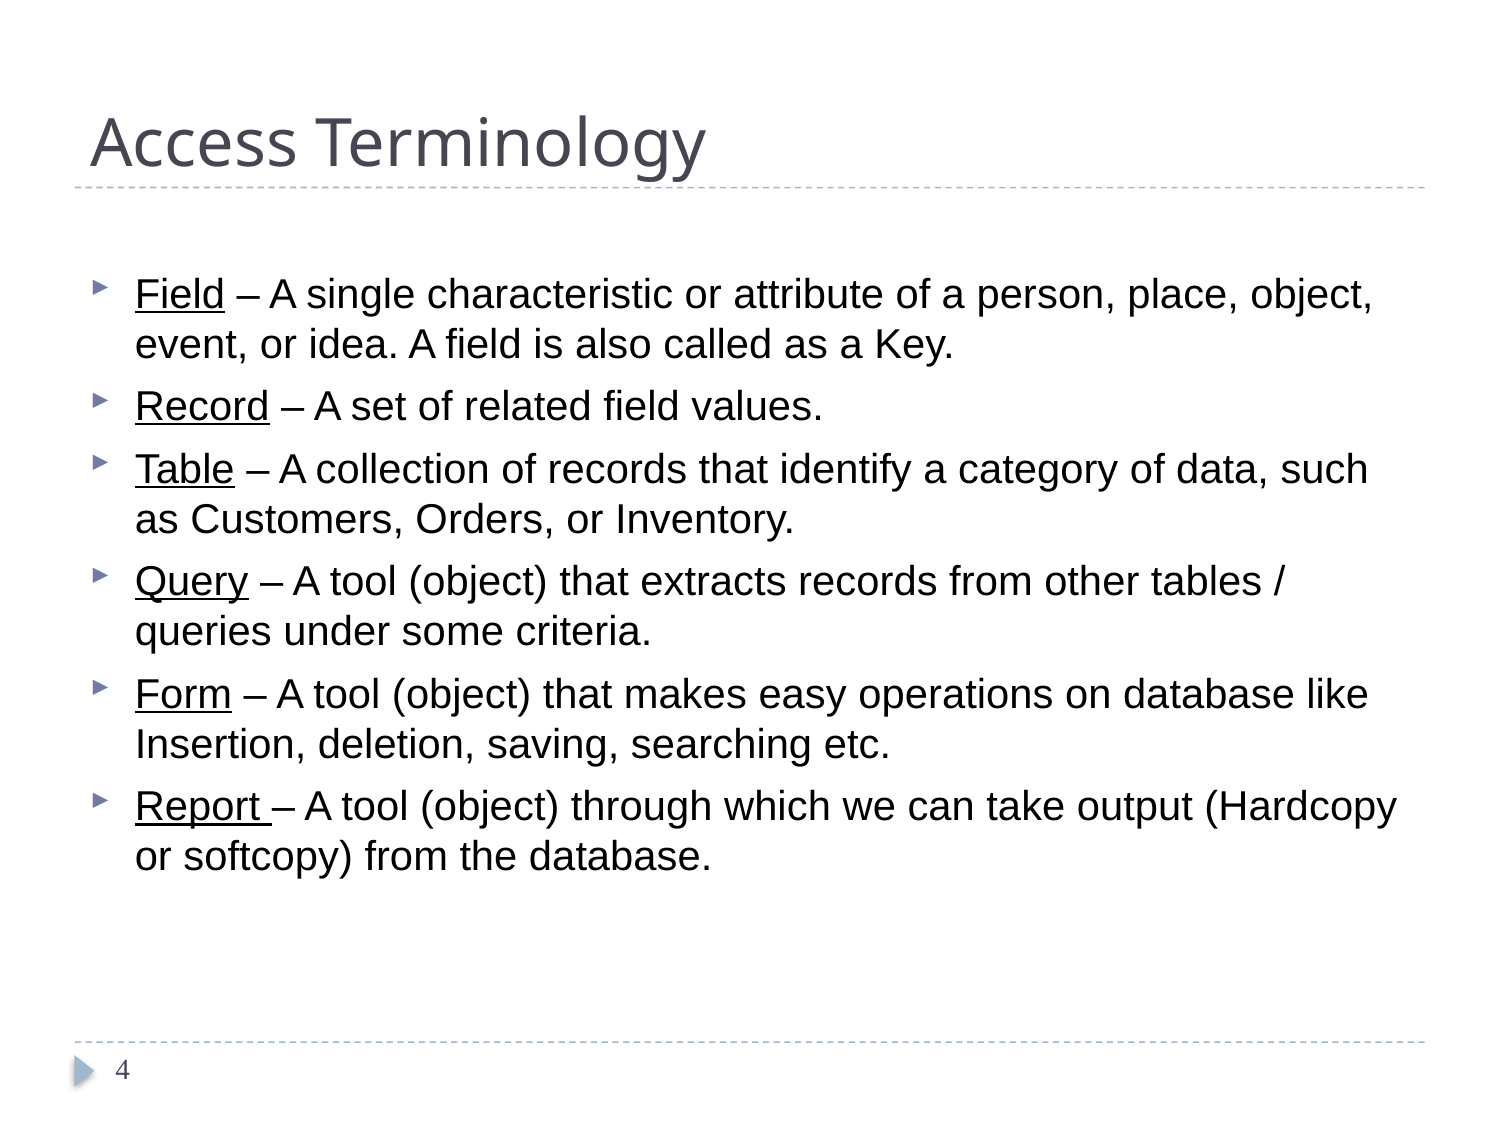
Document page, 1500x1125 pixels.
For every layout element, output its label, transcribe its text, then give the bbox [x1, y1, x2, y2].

slide_number 4 [100, 1042, 426, 1103]
title Access Terminology [74, 24, 1426, 188]
list Field – A single characteristic or attribute of a person, place, object, event, or idea. A field is also called as a Key. Record – A set of related field values. Table – A collection of records that identify a category of data, such as Customers, Orders, or Inventory. Query – A tool (object) that extracts records from other tables / queries under some criteria. Form – A tool (object) that makes easy operations on database like Insertion, deletion, saving, searching etc. Report – A tool (object) through which we can take output (Hardcopy or softcopy) from the database. [74, 196, 1426, 1007]
